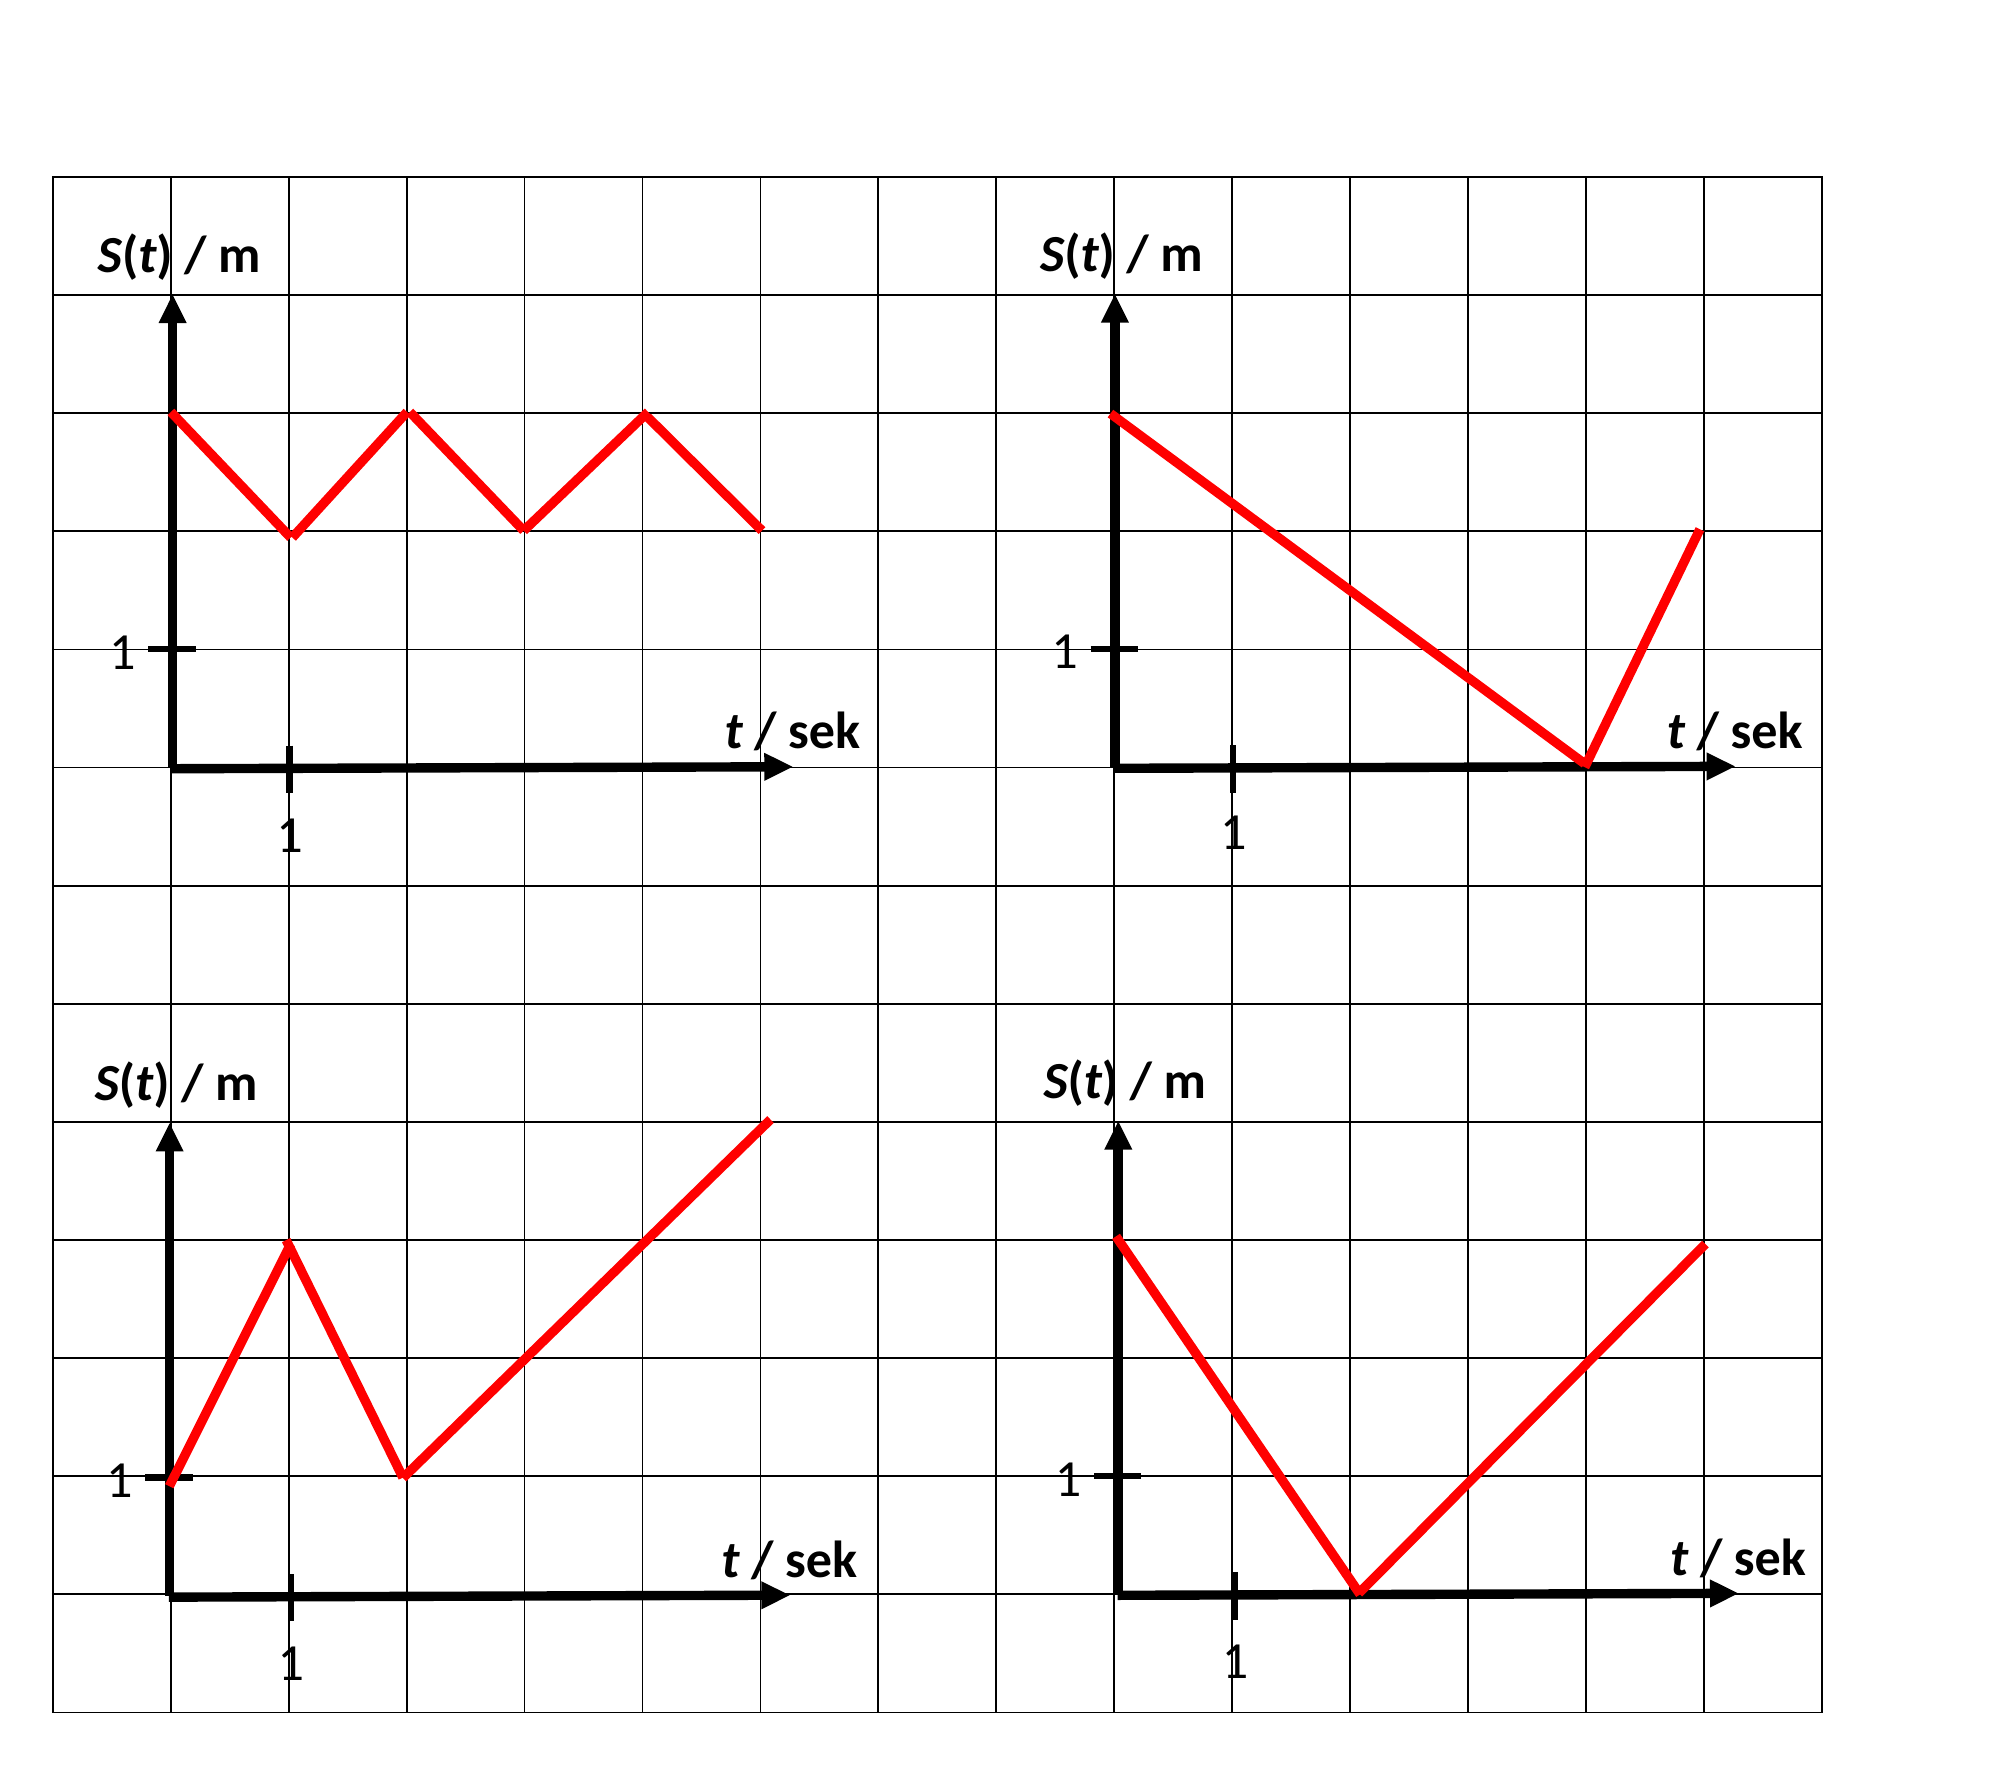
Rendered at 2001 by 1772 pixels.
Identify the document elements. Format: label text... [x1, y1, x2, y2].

table_cell [290, 1602, 406, 1712]
table_header [997, 178, 1113, 294]
table_cell [1587, 772, 1703, 885]
table_cell [1233, 1600, 1349, 1712]
table_header [879, 178, 995, 294]
table_cell [1233, 1123, 1349, 1236]
table_cell [997, 296, 1113, 412]
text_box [169, 1243, 291, 1487]
text_box t / sek [709, 689, 876, 767]
table_cell [879, 414, 995, 530]
table_cell [1469, 1599, 1585, 1712]
table_cell [1115, 1595, 1231, 1712]
table_cell [172, 1602, 288, 1712]
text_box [1584, 529, 1700, 768]
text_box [409, 411, 523, 531]
table_cell [1587, 887, 1703, 1003]
table_cell [879, 887, 995, 1003]
table_cell [771, 1241, 877, 1357]
table_cell [1115, 1005, 1231, 1121]
table_cell [1705, 296, 1821, 412]
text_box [286, 1240, 403, 1478]
table_cell [1351, 1599, 1467, 1712]
table_cell [1587, 296, 1703, 412]
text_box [1115, 1236, 1361, 1595]
table_cell [525, 296, 642, 411]
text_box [523, 411, 649, 531]
table_cell [643, 296, 760, 412]
table_cell [997, 1595, 1113, 1712]
table_cell [643, 887, 760, 1003]
table_cell [1351, 772, 1467, 885]
table_cell [997, 1359, 1113, 1475]
table_header [643, 178, 760, 294]
table_cell [1351, 296, 1467, 412]
table_cell [172, 1005, 288, 1121]
table_cell [1117, 296, 1231, 412]
table_header [1587, 178, 1703, 294]
table_cell [525, 887, 642, 1003]
table_cell [1705, 1123, 1821, 1239]
table_cell [290, 887, 406, 1003]
table_cell [174, 1487, 288, 1592]
table_cell [1705, 1005, 1821, 1121]
text_box 1 [1205, 790, 1262, 868]
table_cell [1705, 414, 1821, 530]
table_cell [879, 296, 995, 412]
table_cell [1705, 650, 1821, 767]
table_cell [54, 650, 168, 767]
table_cell [525, 650, 642, 762]
table_cell [879, 1123, 995, 1239]
table_cell [1587, 1005, 1703, 1121]
table_header [1233, 178, 1349, 294]
table_cell [525, 772, 642, 885]
text_box 1 [262, 1621, 319, 1699]
table_cell [997, 1241, 1113, 1357]
text_box 1 [1207, 1619, 1264, 1697]
table_cell [879, 1477, 995, 1593]
table_header [1115, 178, 1231, 294]
table_cell [1587, 414, 1703, 530]
table_cell [1705, 1241, 1821, 1357]
table_cell [408, 650, 524, 763]
table_cell [54, 1359, 165, 1475]
table_cell [172, 774, 288, 885]
table_cell [761, 887, 877, 1003]
table_cell [408, 1601, 524, 1712]
text_box 1 [261, 792, 318, 871]
table_cell [290, 538, 406, 649]
table_cell [1705, 1595, 1821, 1712]
table_cell [54, 1123, 169, 1239]
table_cell [761, 768, 877, 885]
table_cell [643, 650, 760, 762]
table_cell [879, 532, 995, 649]
table_cell [177, 650, 288, 764]
text_box t / sek [1700, 689, 1818, 767]
table_cell [290, 773, 406, 885]
text_box 1 [1036, 609, 1093, 687]
table_cell [54, 887, 170, 1003]
table_cell [54, 768, 170, 885]
table_cell [879, 1359, 995, 1475]
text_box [1358, 1244, 1706, 1594]
table_cell [54, 1477, 165, 1593]
table_cell [761, 650, 877, 767]
text_box 1 [1040, 1436, 1097, 1514]
text_box S(t) / m [82, 212, 276, 291]
table_cell [879, 1241, 995, 1357]
table_cell [643, 532, 760, 649]
text_box t / sek [706, 1517, 873, 1596]
table_cell [761, 296, 877, 412]
table_cell [1115, 773, 1231, 885]
table_cell [997, 887, 1113, 1003]
table_cell [997, 1123, 1113, 1239]
table_cell [997, 1005, 1113, 1121]
table_cell [997, 650, 1110, 767]
table_cell [177, 538, 288, 649]
table_cell [1233, 773, 1349, 885]
table_cell [1469, 887, 1585, 1003]
text_box 1 [94, 609, 151, 688]
table_cell [1233, 296, 1349, 412]
table_cell [1469, 296, 1585, 412]
text_box S(t) / m [80, 1041, 273, 1119]
table_cell [54, 1595, 170, 1712]
table_cell [290, 1123, 402, 1239]
table_header [408, 178, 524, 294]
table_cell [290, 1005, 406, 1121]
table_cell [761, 414, 877, 530]
table_cell [54, 1005, 170, 1121]
table_cell [643, 1005, 760, 1119]
table_cell [643, 1478, 760, 1590]
table_cell [290, 650, 406, 763]
table_header [290, 178, 406, 294]
table_cell [290, 1478, 406, 1592]
table_cell [1115, 887, 1231, 1003]
table_cell [525, 1005, 642, 1119]
table_cell [997, 768, 1113, 885]
table_cell [1706, 1477, 1821, 1516]
table_cell [643, 1600, 760, 1712]
table_cell [879, 1595, 995, 1712]
table_cell [997, 1477, 1113, 1593]
table_header [1351, 178, 1467, 294]
table_header [1469, 178, 1585, 294]
text_box t / sek [1706, 1516, 1821, 1594]
table_cell [879, 1005, 995, 1121]
table_cell [1706, 1359, 1821, 1475]
table_cell [1469, 1005, 1585, 1121]
table_cell [54, 414, 168, 530]
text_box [170, 411, 291, 538]
table_cell [172, 887, 288, 1003]
table_cell [54, 296, 170, 412]
table_cell [1705, 887, 1821, 1003]
table_cell [408, 1478, 524, 1591]
table_cell [879, 650, 995, 767]
table_cell [1469, 772, 1585, 885]
table_cell [879, 768, 995, 885]
table_cell [1120, 1123, 1231, 1236]
table_cell [643, 772, 760, 885]
table_header [1705, 178, 1821, 294]
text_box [402, 1119, 771, 1478]
table_cell [1469, 1123, 1585, 1239]
table_cell [1233, 1005, 1349, 1121]
table_cell [1351, 1123, 1467, 1239]
table_cell [408, 296, 524, 412]
table_cell [1705, 532, 1821, 649]
table_cell [1233, 887, 1349, 1003]
table_header [761, 178, 877, 294]
text_box S(t) / m [1028, 1039, 1222, 1117]
table_cell [771, 1123, 877, 1239]
table_cell [761, 1005, 877, 1121]
table_cell [525, 1601, 642, 1712]
table_cell [408, 532, 524, 649]
text_box 1 [91, 1438, 148, 1516]
table_cell [408, 887, 524, 1003]
table_cell [761, 1477, 877, 1593]
table_cell [1351, 1005, 1467, 1121]
table_cell [525, 1478, 642, 1591]
table_cell [408, 773, 524, 885]
table_cell [1705, 768, 1821, 885]
table_cell [761, 532, 877, 649]
table_cell [1587, 1599, 1703, 1712]
table_header [54, 178, 170, 294]
table_cell [525, 532, 642, 649]
text_box S(t) / m [1025, 212, 1218, 290]
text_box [1110, 413, 1585, 764]
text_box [292, 411, 407, 538]
table_cell [761, 1595, 877, 1712]
table_cell [771, 1359, 877, 1475]
table_cell [1351, 887, 1467, 1003]
table_cell [1587, 1123, 1703, 1239]
table_cell [54, 532, 168, 649]
table_cell [174, 296, 288, 411]
table_cell [290, 296, 406, 412]
table_cell [408, 1005, 524, 1119]
table_header [172, 178, 288, 294]
table_cell [997, 414, 1110, 530]
table_cell [54, 1241, 165, 1357]
table_cell [172, 1123, 288, 1239]
table_cell [997, 532, 1110, 649]
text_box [647, 417, 762, 531]
table_header [525, 178, 642, 294]
